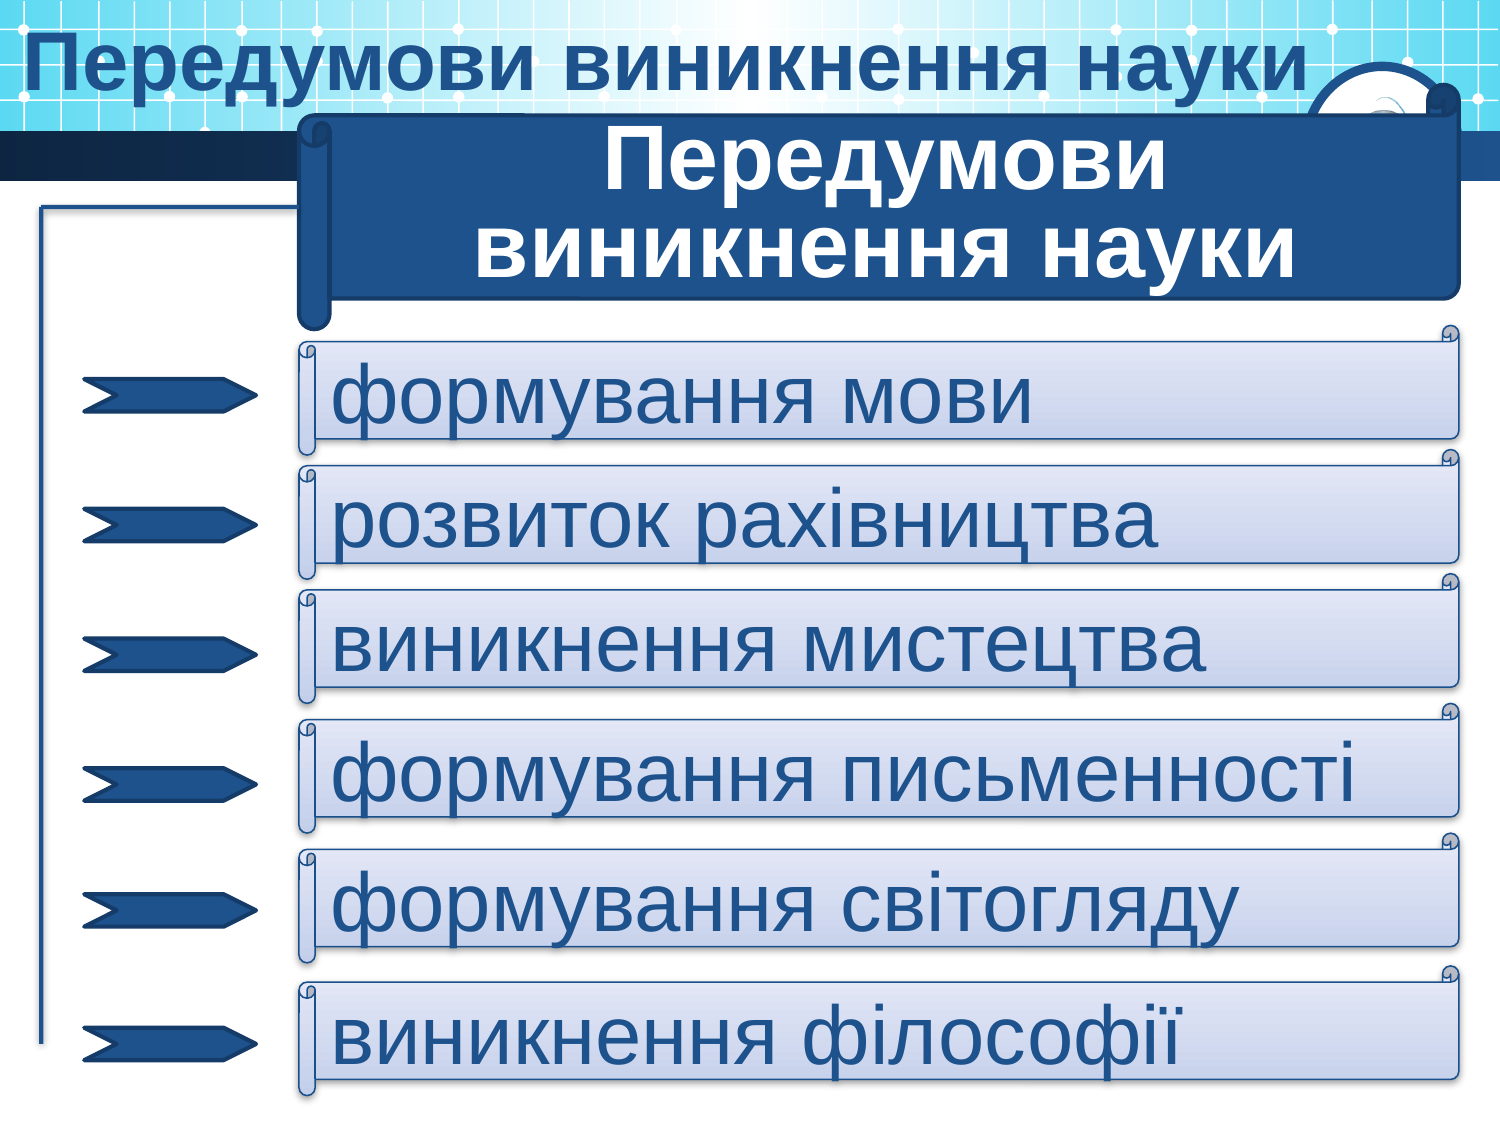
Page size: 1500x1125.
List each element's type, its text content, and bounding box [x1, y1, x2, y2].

text_box Передумови виникнення науки [0, 0, 1400, 115]
picture [1400, 74, 1420, 84]
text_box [41, 84, 1459, 1096]
